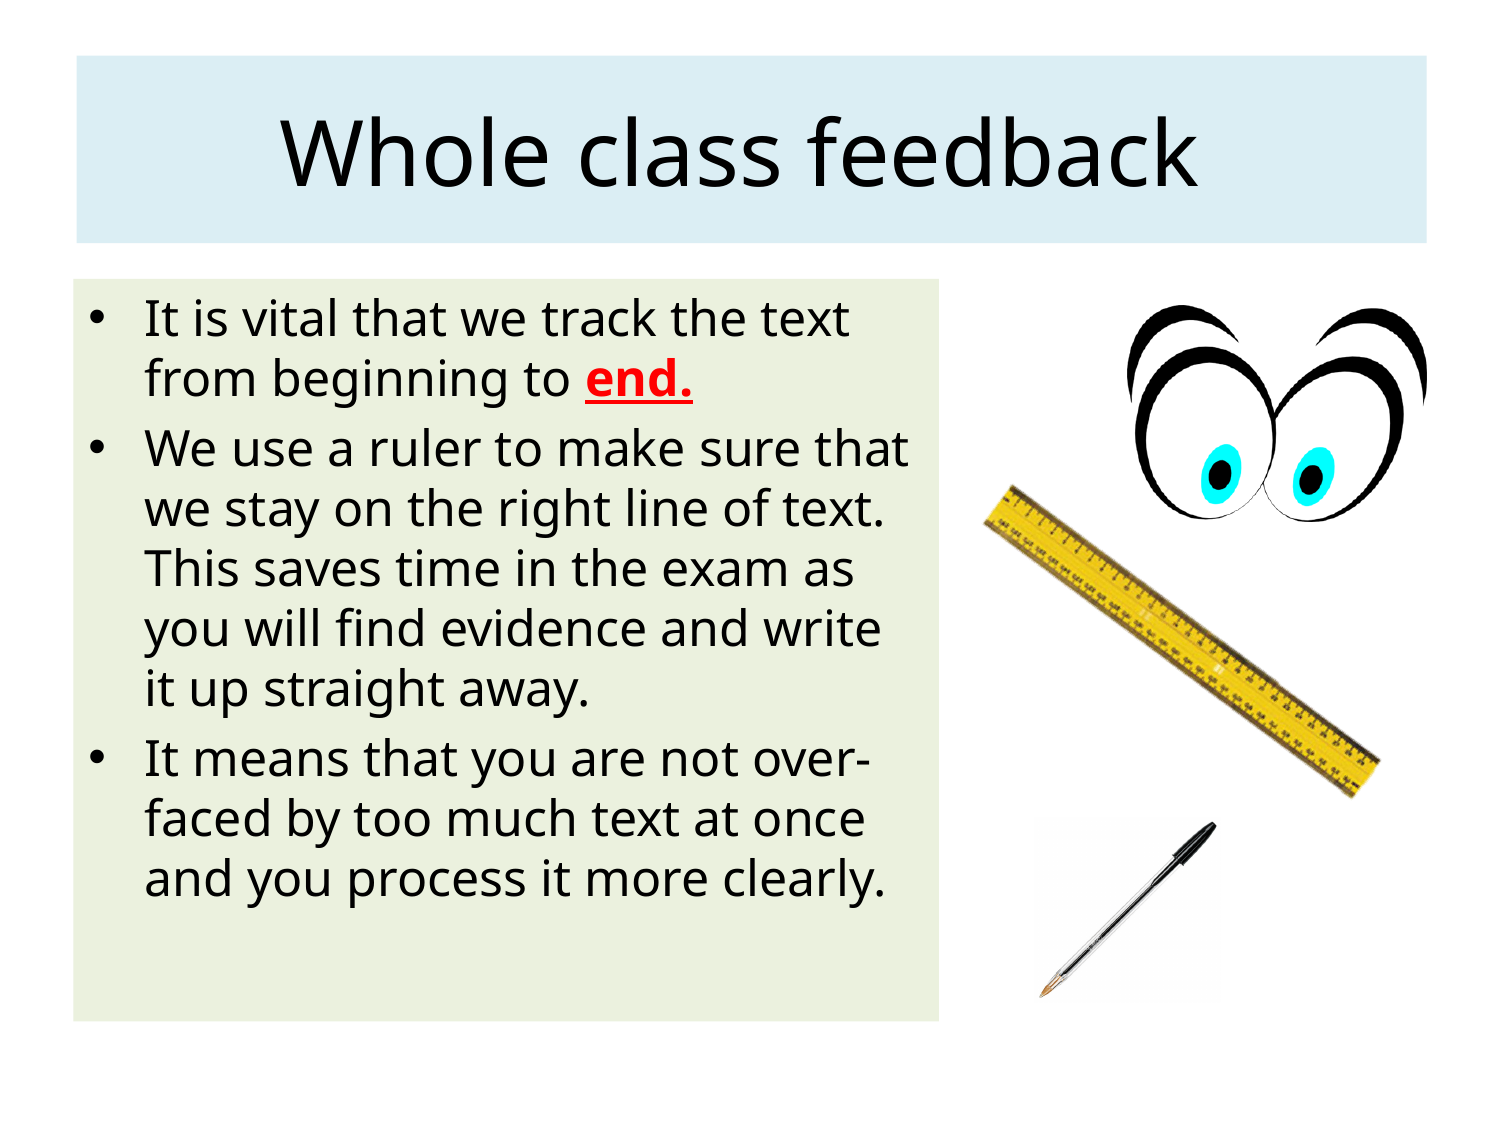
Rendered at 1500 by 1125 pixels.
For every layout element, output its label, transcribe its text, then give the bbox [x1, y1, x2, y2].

title Whole class feedback [76, 55, 1427, 244]
list It is vital that we track the text from beginning to end. We use a ruler to make sure that we stay on the right line of text. This saves time in the exam as you will find evidence and write it up straight away. It means that you are not over-faced by too much text at once and you process it more clearly. [73, 278, 939, 1022]
picture [820, 279, 1500, 1003]
